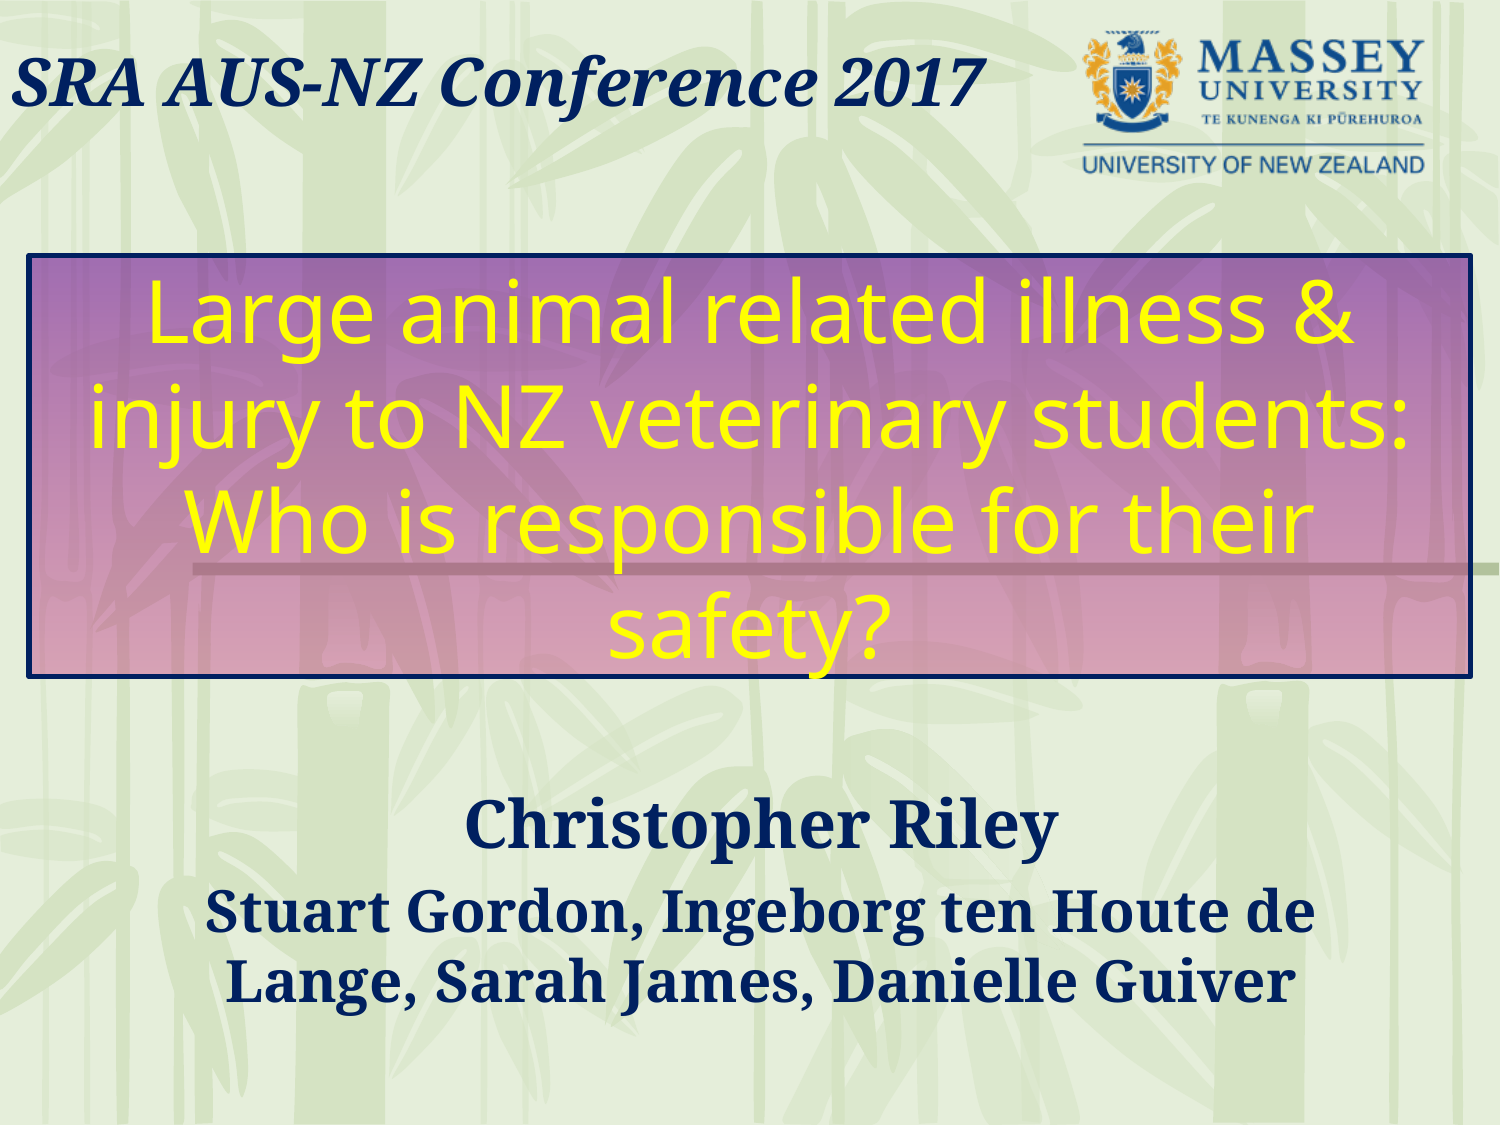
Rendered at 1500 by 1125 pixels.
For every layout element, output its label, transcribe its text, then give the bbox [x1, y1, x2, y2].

title Large animal related illness & injury to NZ veterinary students: Who is responsible for their safety? [28, 255, 1471, 677]
text_box Christopher Riley Stuart Gordon, Ingeborg ten Houte de Lange, Sarah James, Danielle Guiver [147, 680, 1376, 1022]
picture [1080, 30, 1426, 177]
text_box SRA AUS-NZ Conference 2017 [0, 32, 1000, 128]
